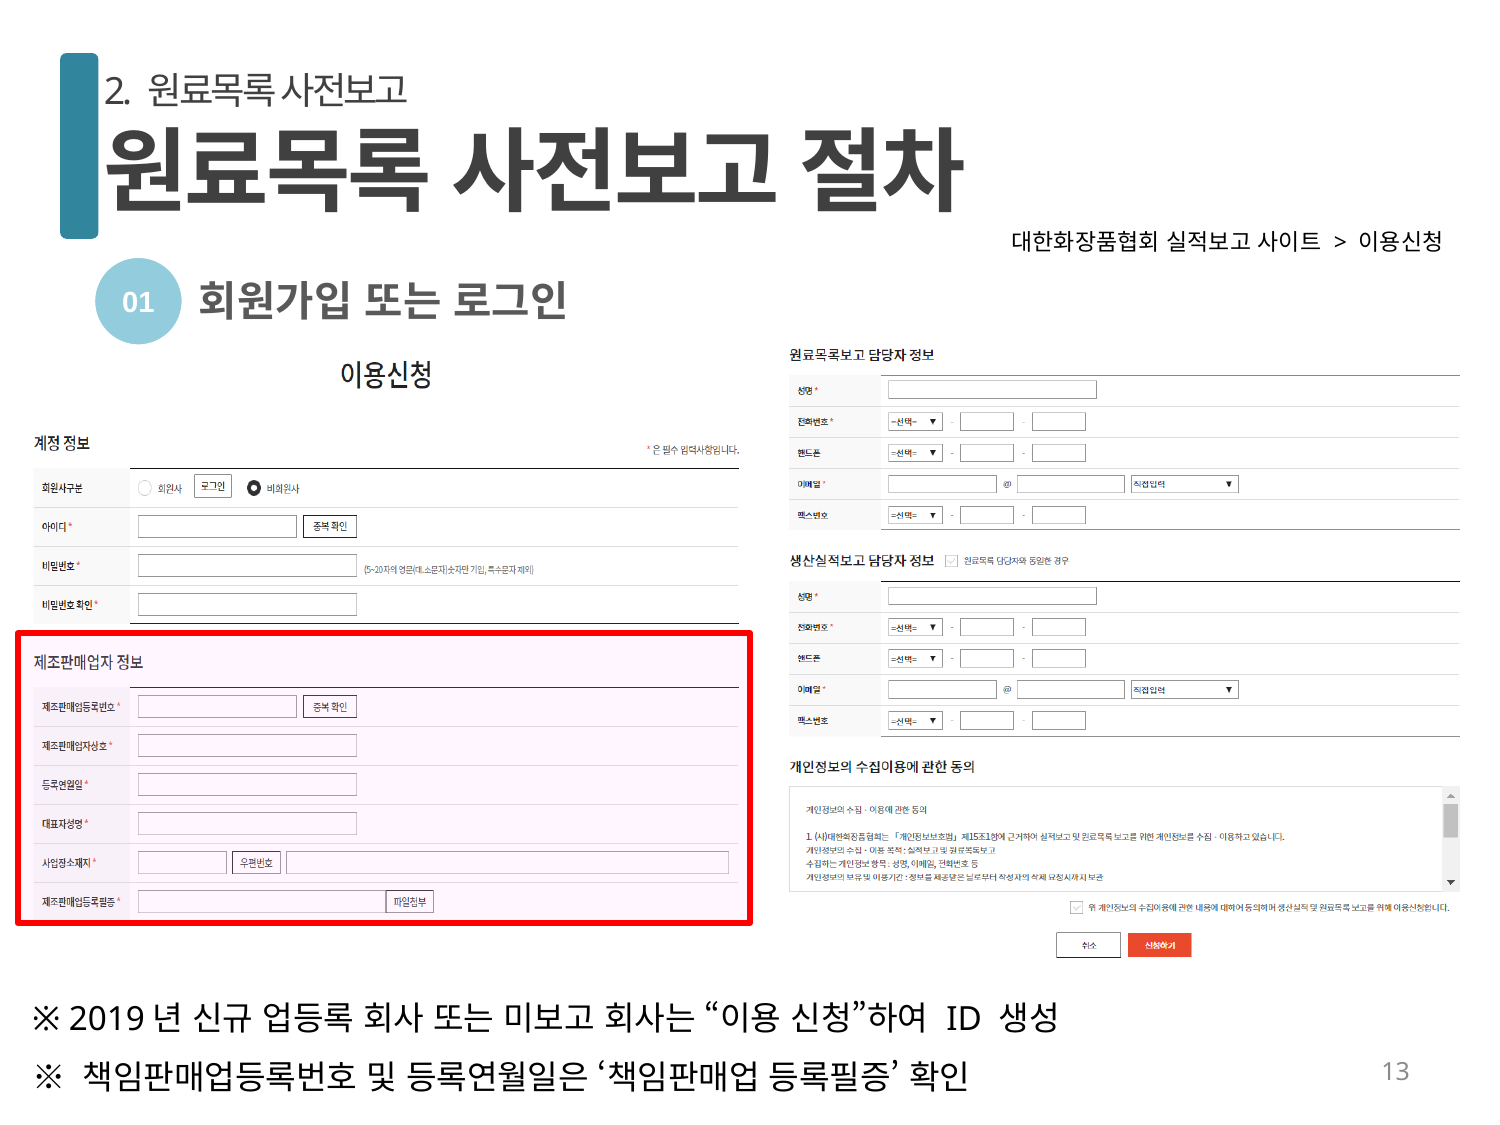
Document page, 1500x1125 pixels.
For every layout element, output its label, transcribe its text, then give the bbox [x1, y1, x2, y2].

text_box 회원가입 또는 로그인 [184, 267, 656, 339]
slide_number 13 [1074, 1042, 1425, 1103]
text_box 2. 원료목록 사전보고 원료목록 사전보고 절차 [89, 60, 981, 230]
text_box 대한화장품협회 실적보고 사이트 > 이용신청 [996, 219, 1459, 263]
text_box [17, 633, 24, 924]
text_box ※ 2019년 신규 업등록 회사 또는 미보고 회사는 “이용 신청”하여 ID 생성 ※ 책임판매업등록번호 및 등록연월일은 ‘책임판매업 등록필증’ 확인 [16, 967, 1405, 1106]
picture [779, 337, 1469, 970]
picture [29, 349, 751, 924]
text_box 01 [90, 253, 184, 348]
text_box [58, 50, 101, 241]
